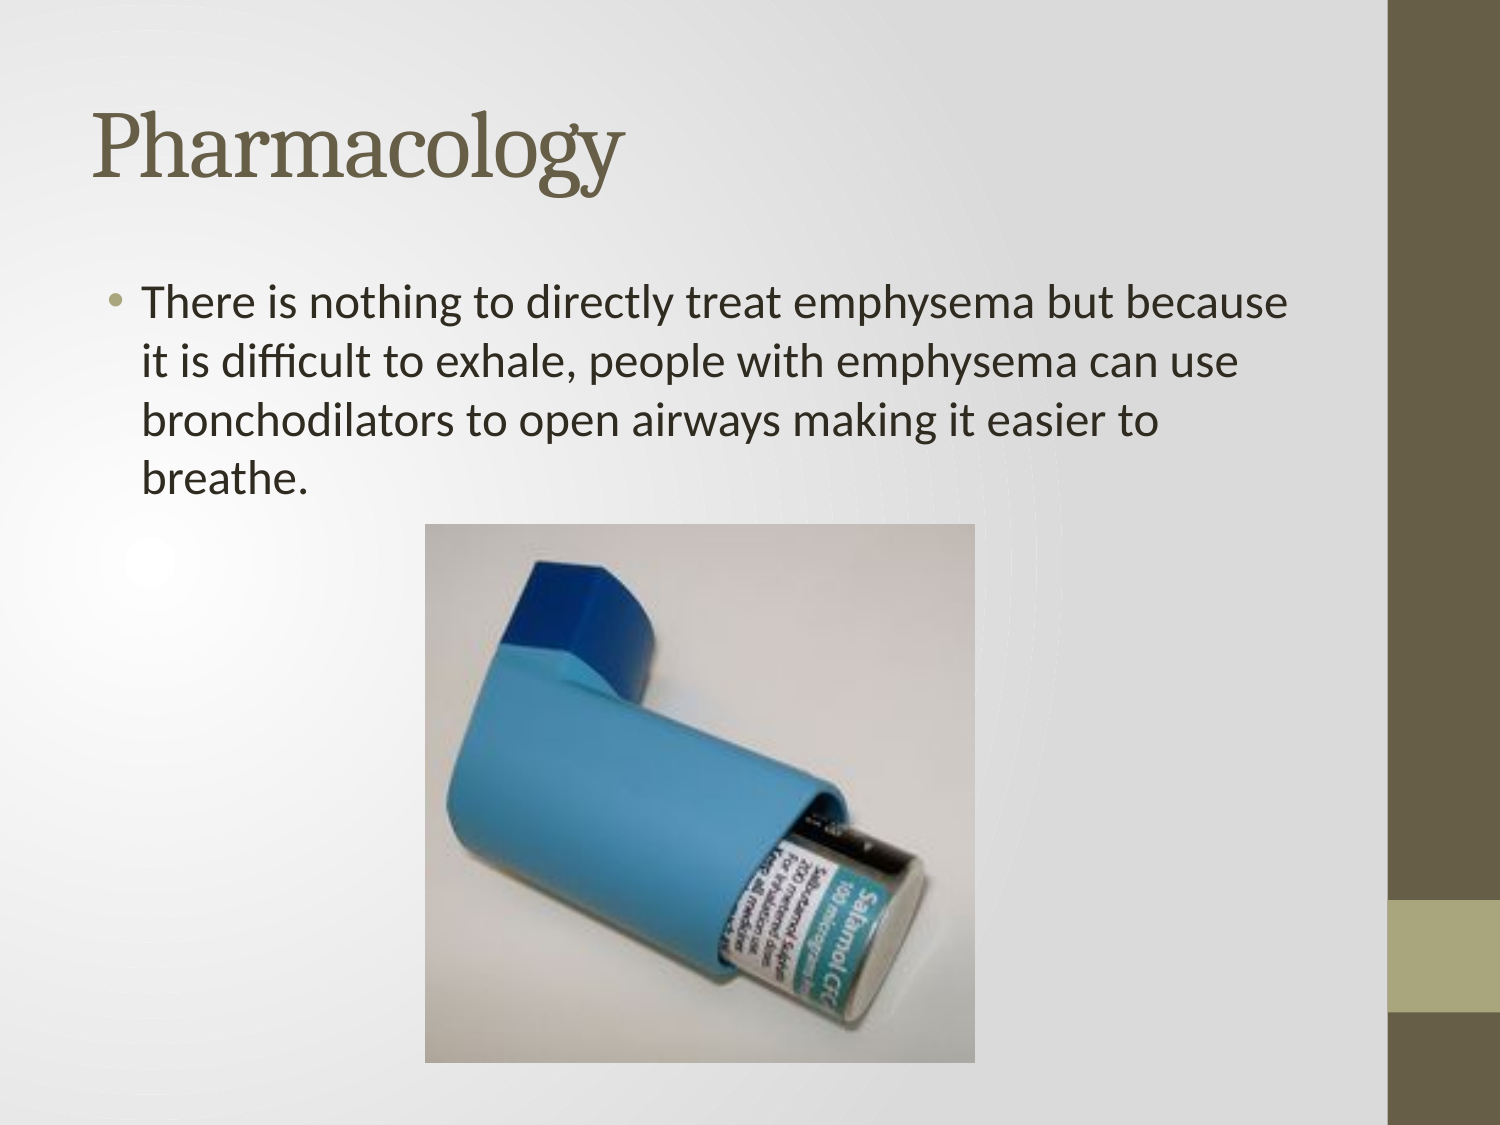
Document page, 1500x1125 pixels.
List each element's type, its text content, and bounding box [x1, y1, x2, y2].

title Pharmacology [75, 45, 1325, 233]
picture [424, 524, 976, 1064]
list There is nothing to directly treat emphysema but because it is difficult to exhale, people with emphysema can use bronchodilators to open airways making it easier to breathe. [75, 262, 1325, 513]
